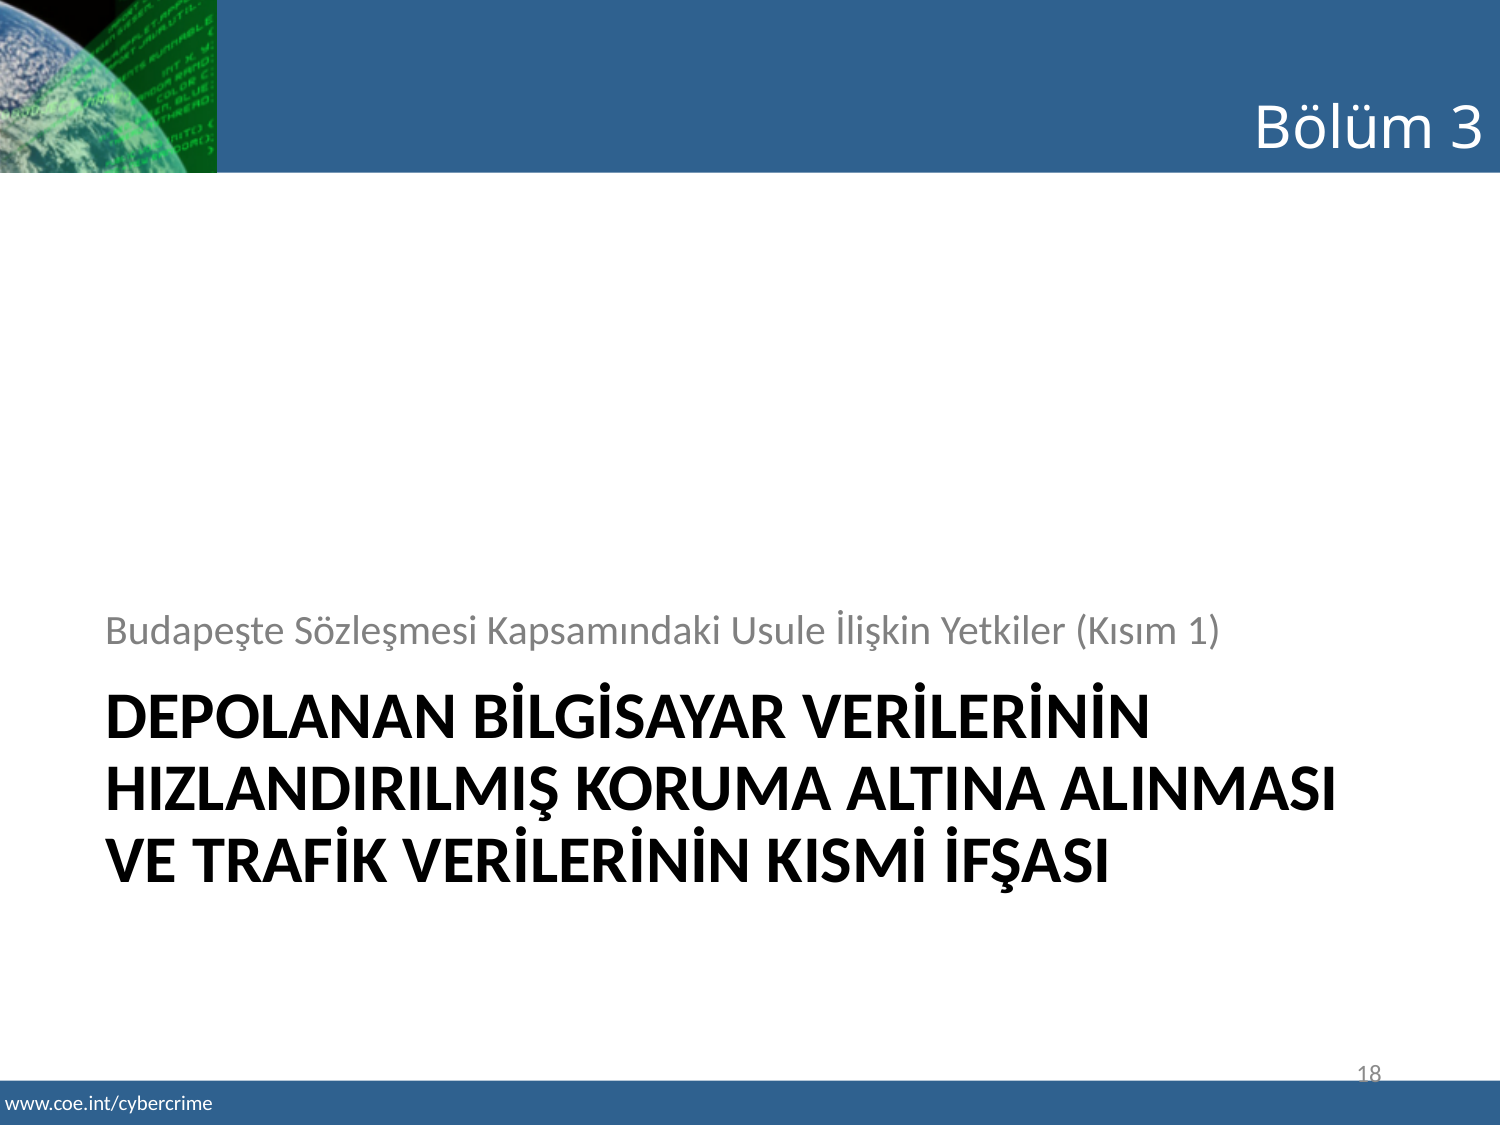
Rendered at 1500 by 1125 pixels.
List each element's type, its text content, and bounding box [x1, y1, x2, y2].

list Bölüm 3 [461, 0, 1500, 170]
slide_number 18 [1059, 1042, 1397, 1103]
title DEPOLANAN BİLGİSAYAR VERİLERİNİN HIZLANDIRILMIŞ KORUMA ALTINA ALINMASI ve trafİk verİlerİNİn kIsmİ İfşasI [90, 674, 1385, 920]
list Budapeşte Sözleşmesi Kapsamındaki Usule İlişkin Yetkiler (Kısım 1) [90, 601, 1385, 674]
picture [0, 0, 217, 173]
